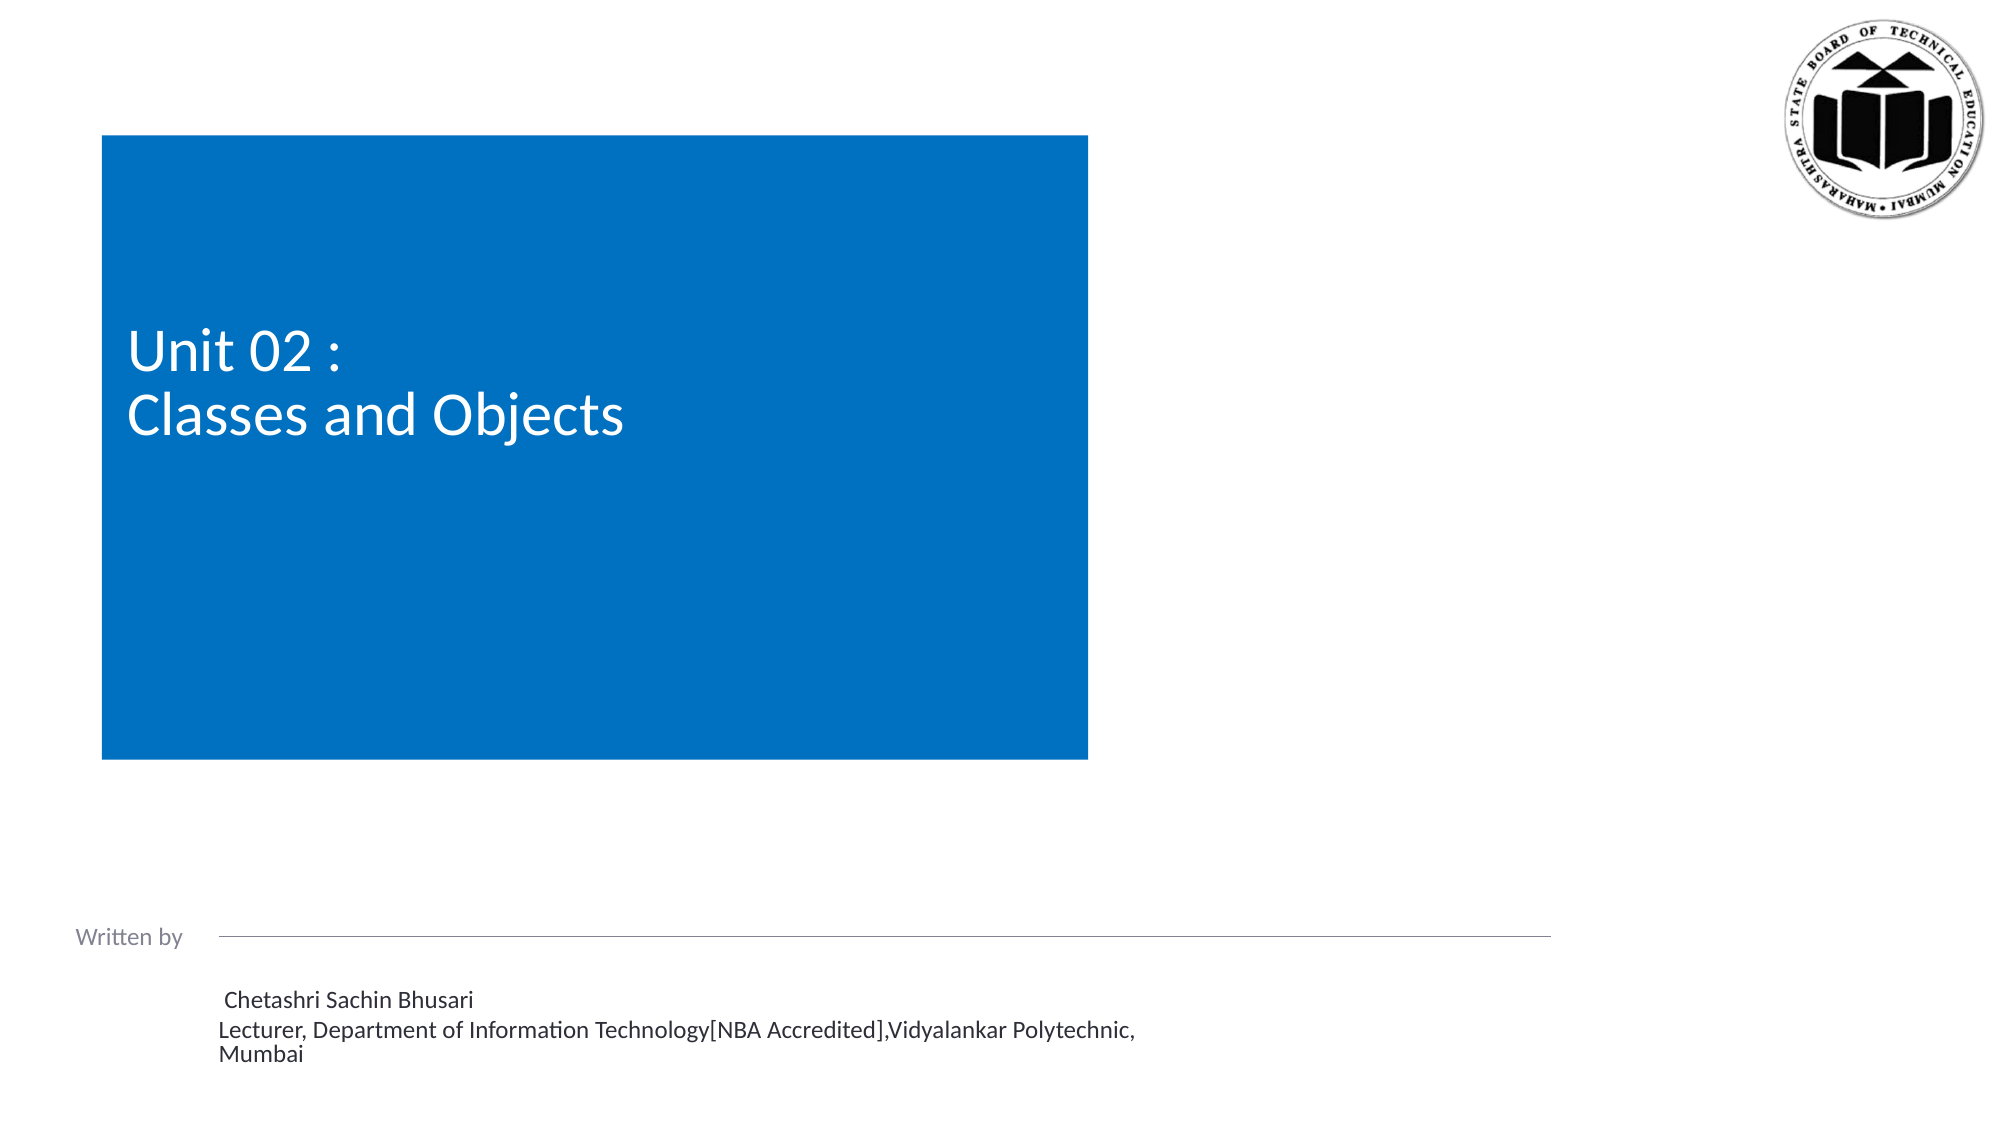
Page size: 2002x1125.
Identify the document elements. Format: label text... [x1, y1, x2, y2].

list Lecturer, Department of Information Technology[NBA Accredited],Vidyalankar Polytechnic, Mumbai [218, 1019, 1226, 1050]
picture [1764, 0, 2001, 237]
list Chetashri Sachin Bhusari [218, 987, 726, 1017]
title Unit 02 : Classes and Objects [127, 320, 838, 482]
